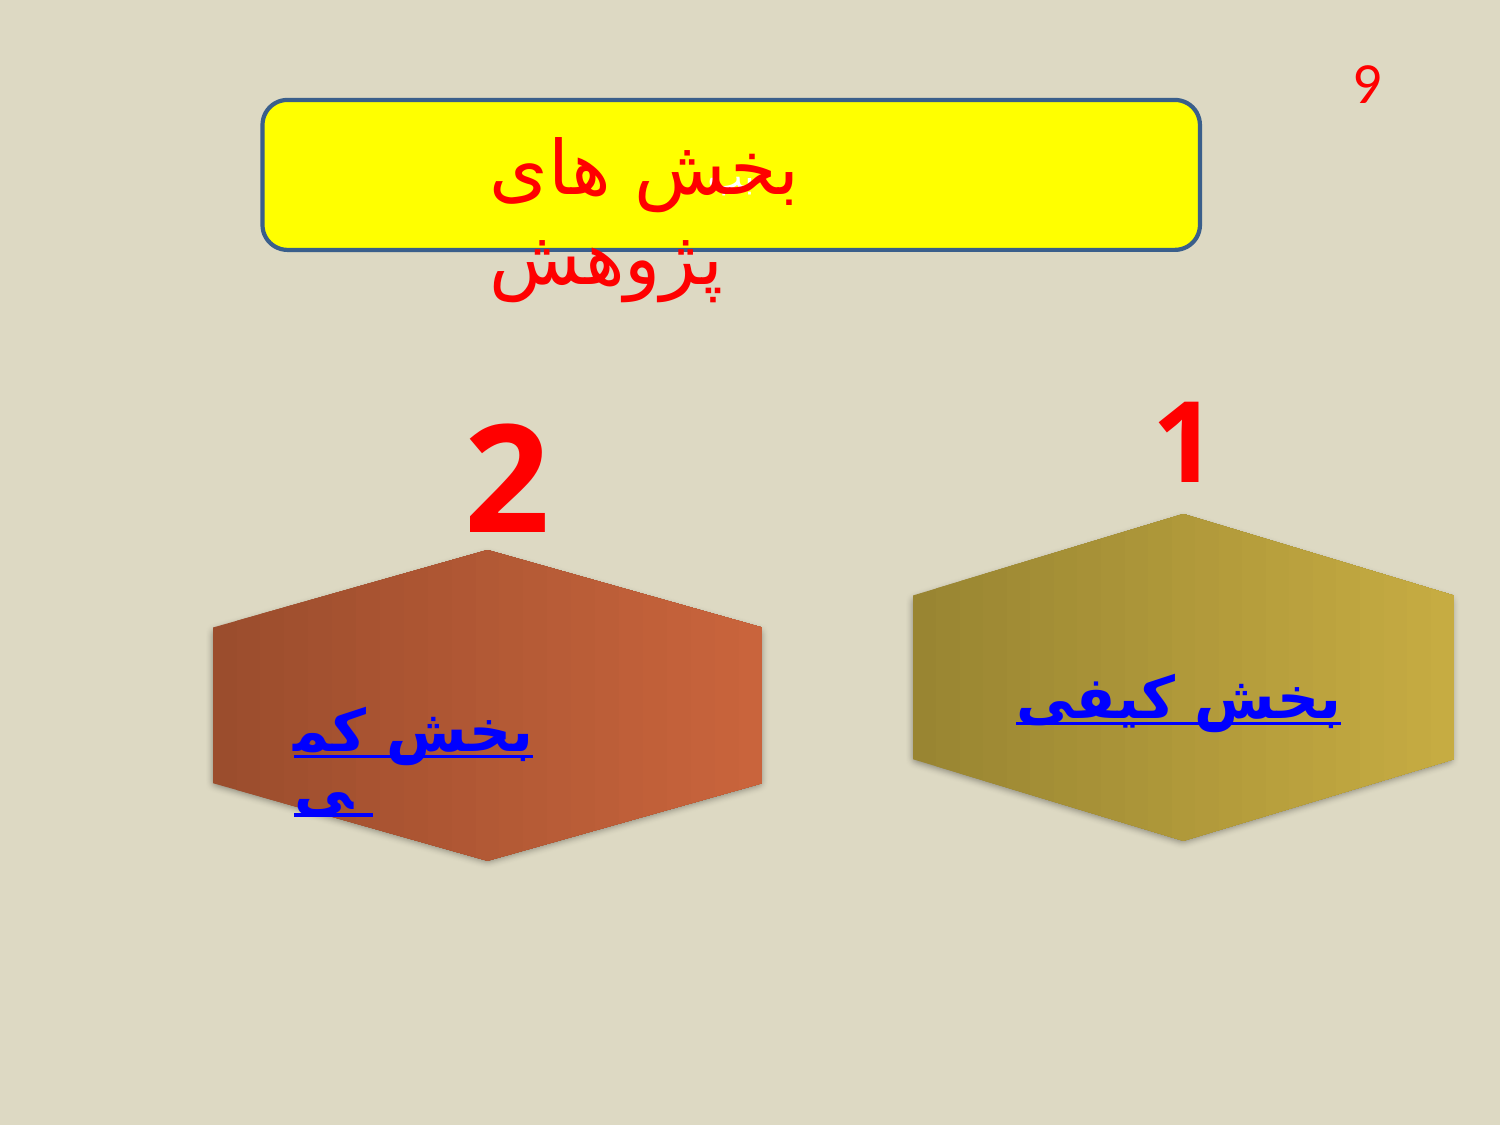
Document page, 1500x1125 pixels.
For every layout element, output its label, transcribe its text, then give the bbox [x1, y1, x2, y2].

text_box 1 [1137, 362, 1213, 512]
text_box [428, 844, 547, 861]
text_box [212, 549, 763, 826]
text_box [912, 513, 1455, 851]
text_box بب [260, 97, 1203, 253]
text_box 2 [449, 374, 538, 562]
text_box 9 [1337, 37, 1450, 123]
text_box بخش های پژوهش [474, 112, 1038, 308]
text_box بخش کمی [324, 612, 613, 844]
